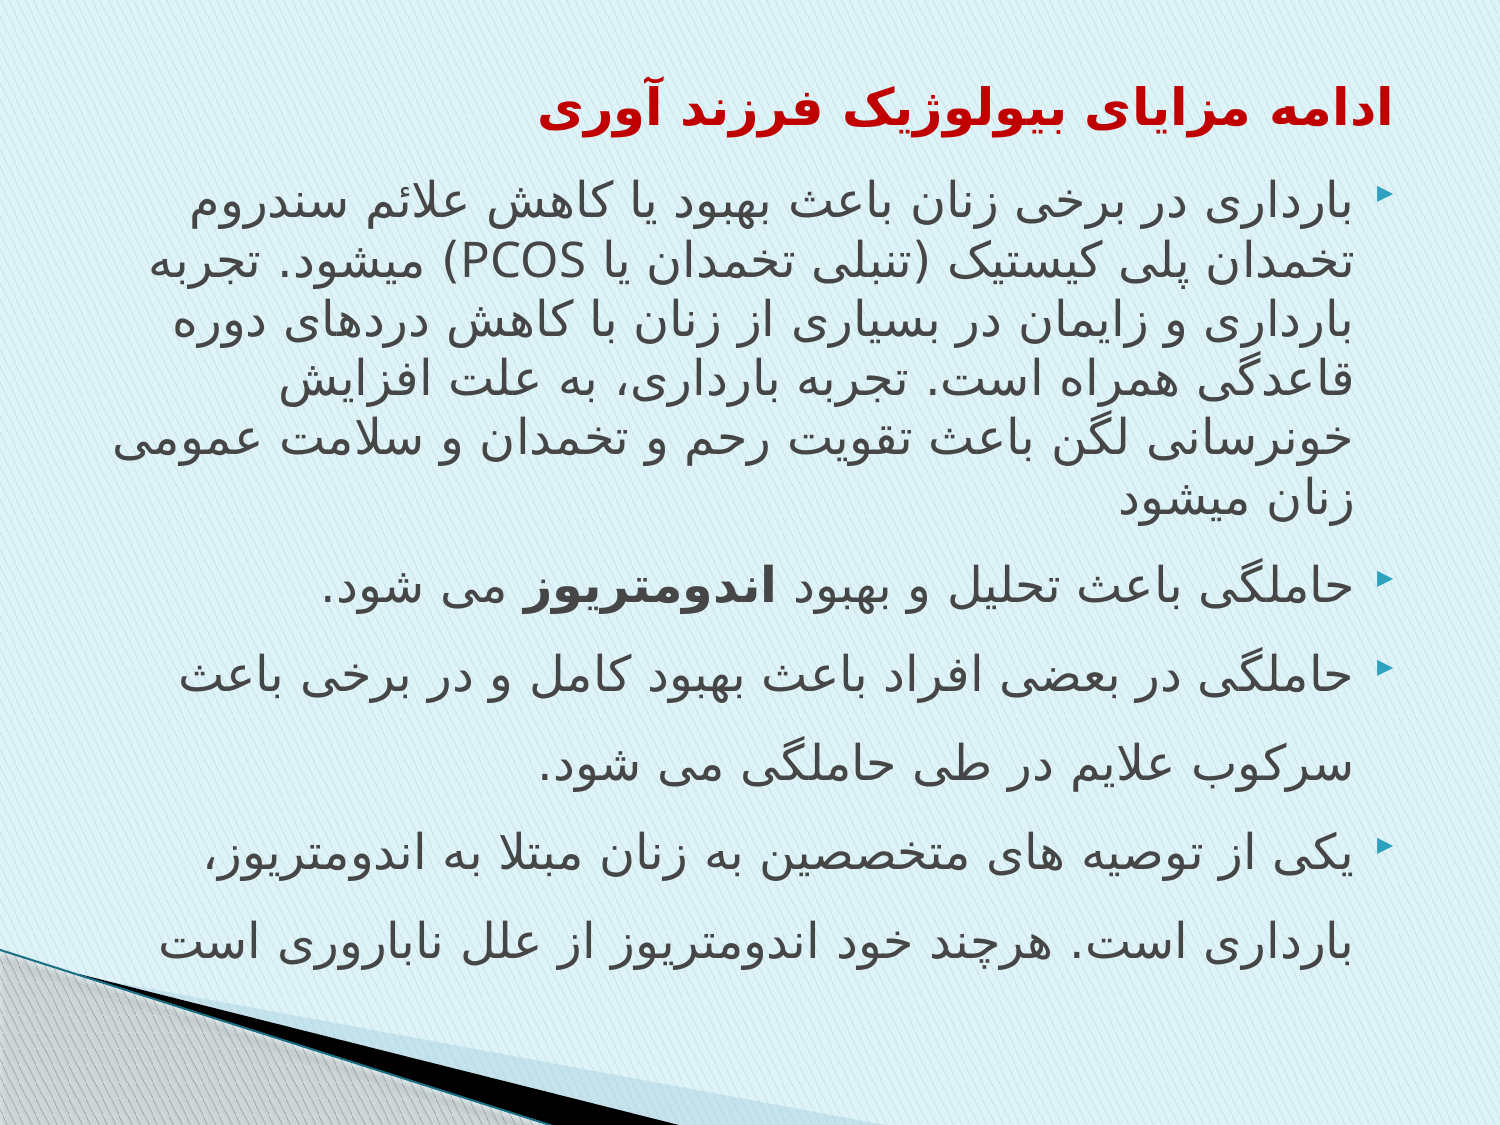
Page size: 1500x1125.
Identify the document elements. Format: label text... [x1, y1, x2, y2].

list ادامه مزایای بیولوژیک فرزند آوری بارداری در برخی زنان باعث بهبود یا کاهش علائم سندروم تخمدان پلی کیستیک (تنبلی تخمدان یا PCOS) میشود. تجربه بارداری و زایمان در بسیاری از زنان با کاهش دردهای دوره قاعدگی همراه است. تجربه بارداری، به علت افزایش خونرسانی لگن باعث تقویت رحم و تخمدان و سلامت عمومی زنان میشود حاملگی باعث تحلیل و بهبود اندومتریوز می شود. حاملگی در بعضی افراد باعث بهبود کامل و در برخی باعث سرکوب علایم در طی حاملگی می شود. یکی از توصیه های متخصصین به زنان مبتلا به اندومتریوز، بارداری است. هرچند خود اندومتریوز از علل ناباروری است [75, 66, 1425, 986]
